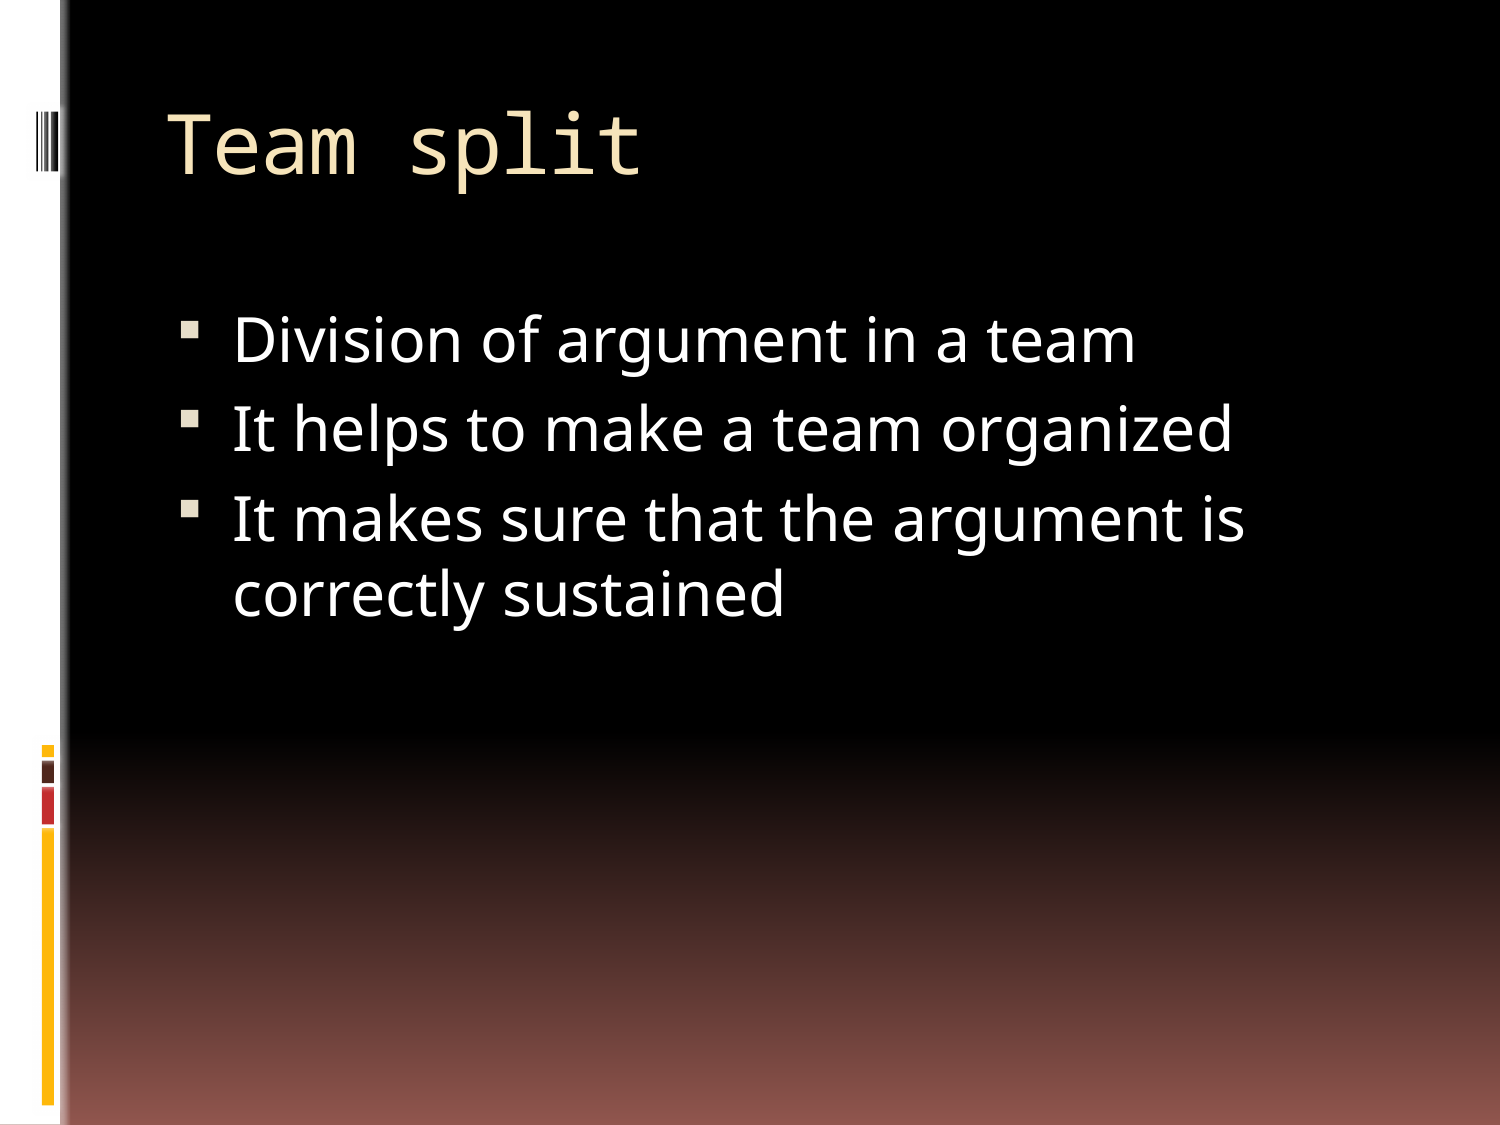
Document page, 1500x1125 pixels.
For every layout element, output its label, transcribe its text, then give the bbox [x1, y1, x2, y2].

list Division of argument in a team It helps to make a team organized It makes sure that the argument is correctly sustained [150, 292, 1425, 1043]
title Team split [150, 83, 1425, 234]
